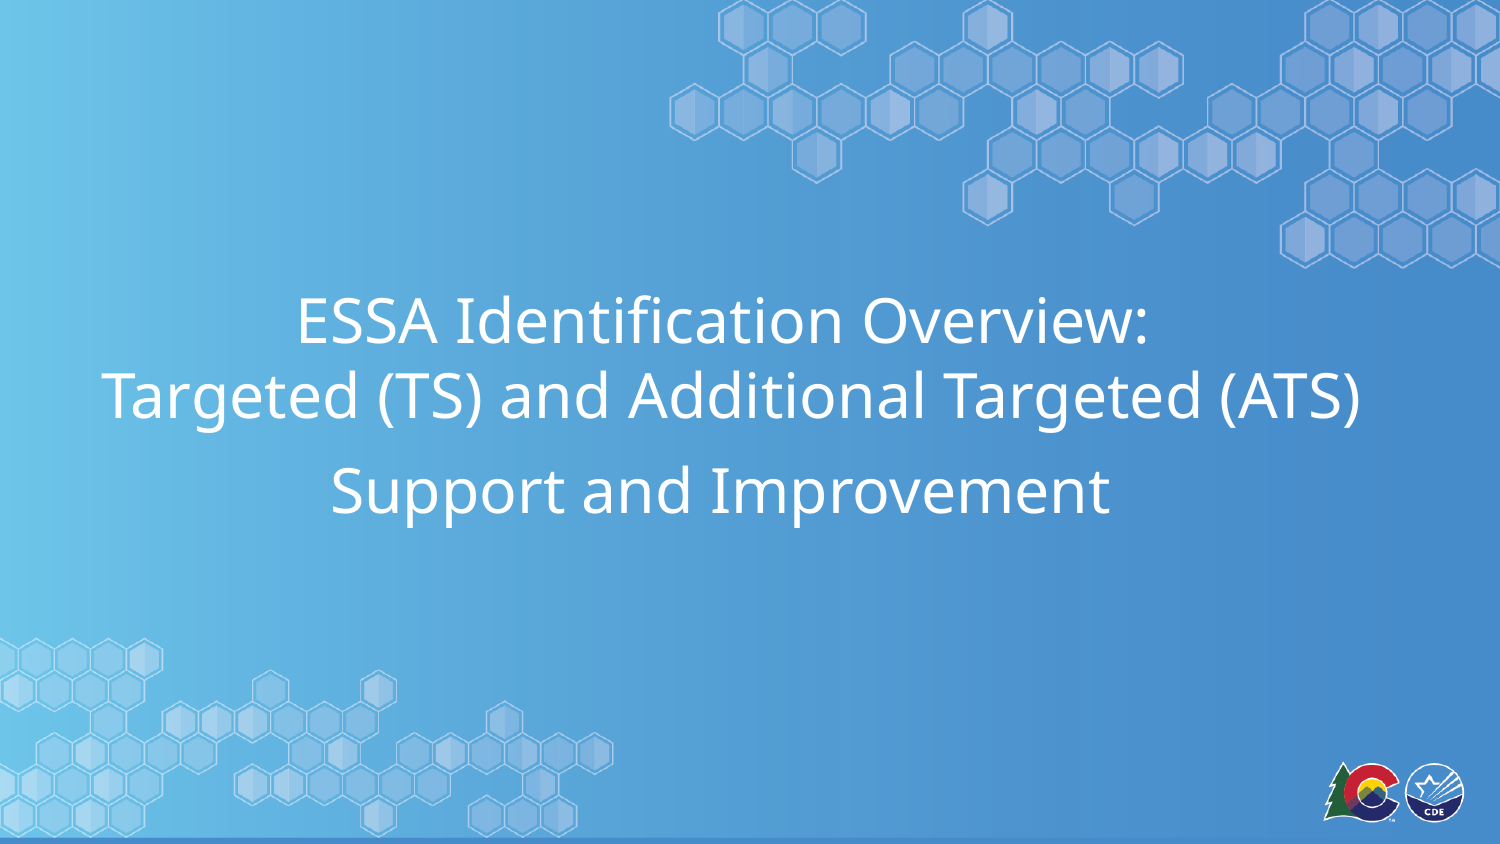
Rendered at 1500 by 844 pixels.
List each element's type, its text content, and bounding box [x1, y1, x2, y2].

picture [0, 0, 1500, 844]
title ESSA Identification Overview: Targeted (TS) and Additional Targeted (ATS) Support and Improvement [33, 265, 1431, 633]
